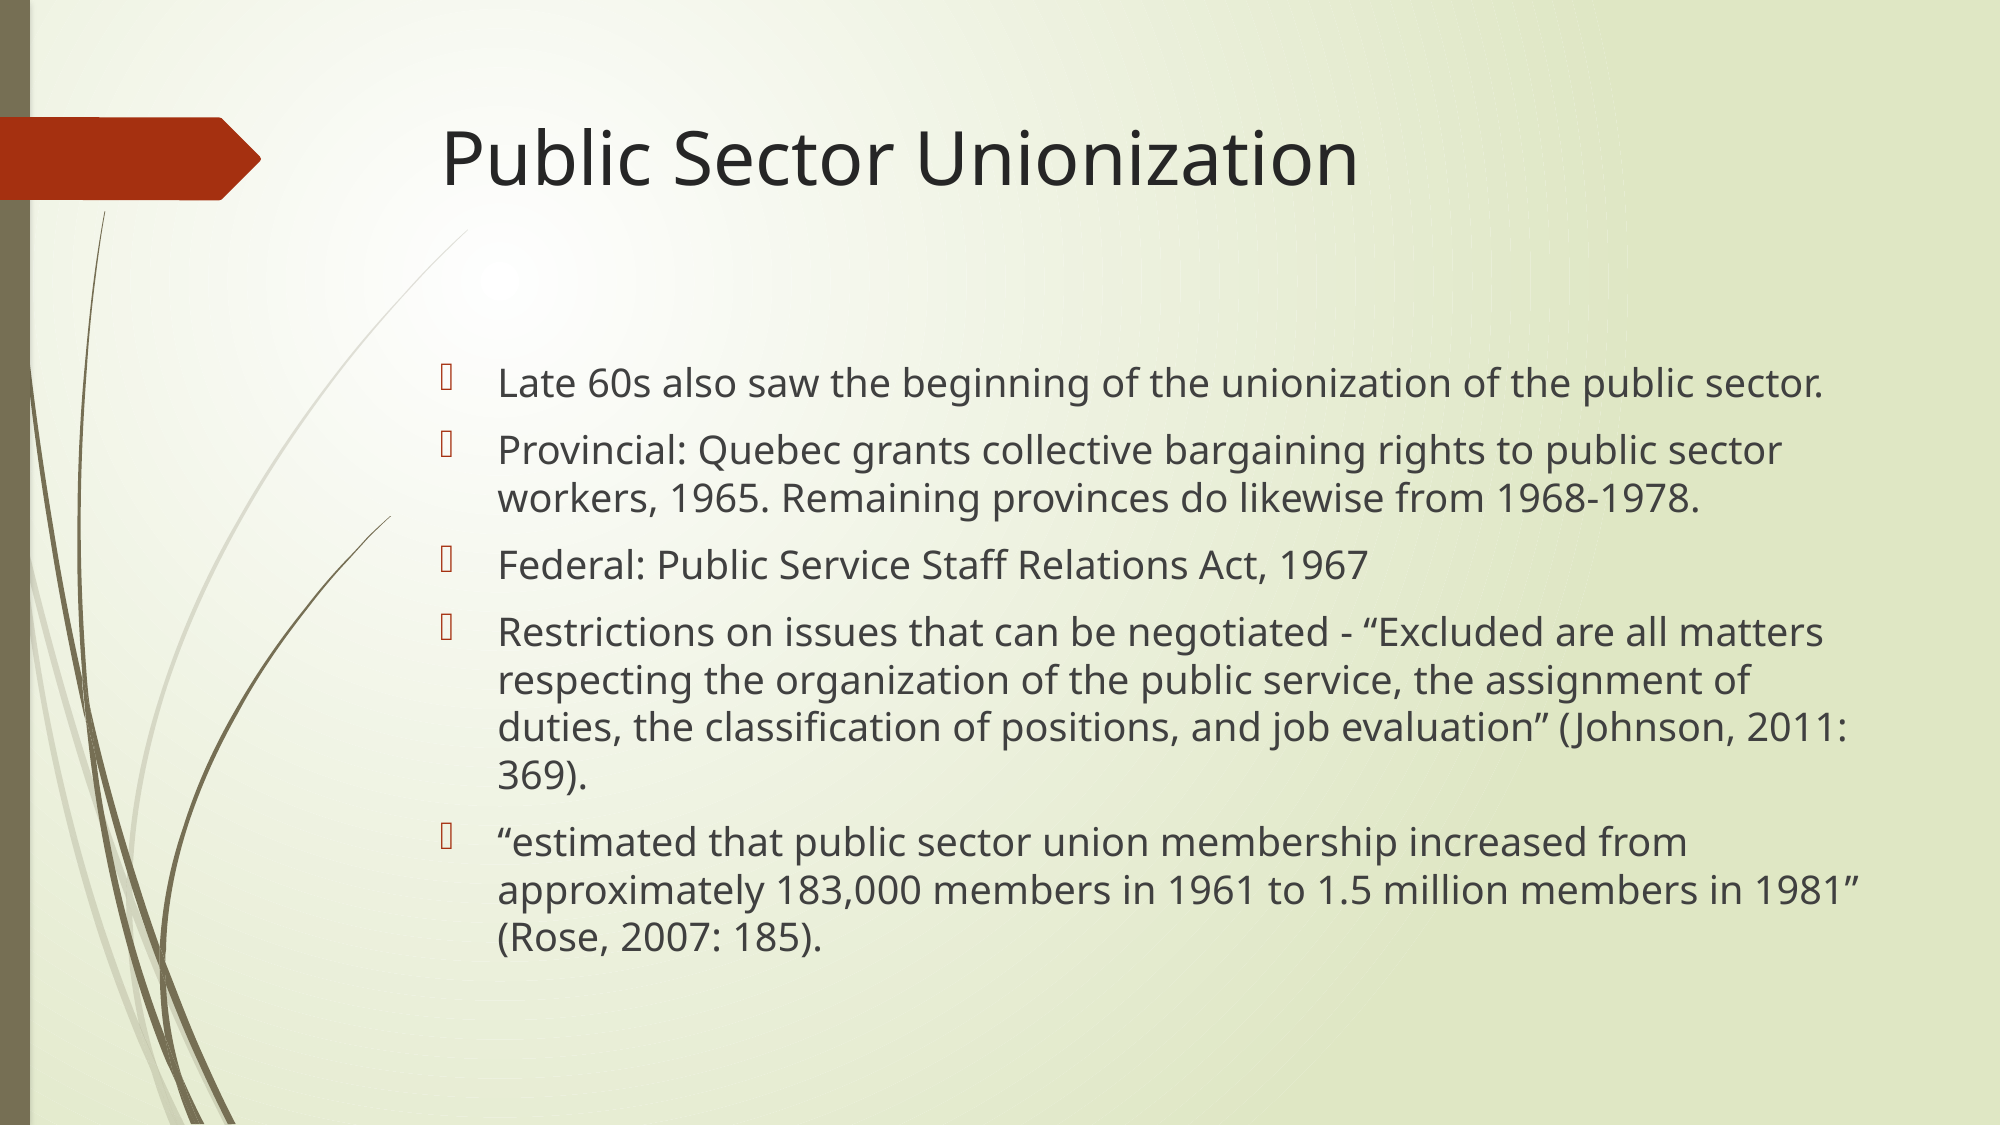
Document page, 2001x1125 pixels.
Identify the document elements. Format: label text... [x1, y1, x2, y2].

title Public Sector Unionization [425, 102, 1888, 313]
list Late 60s also saw the beginning of the unionization of the public sector. Provincial: Quebec grants collective bargaining rights to public sector workers, 1965. Remaining provinces do likewise from 1968-1978. Federal: Public Service Staff Relations Act, 1967 Restrictions on issues that can be negotiated - “Excluded are all matters respecting the organization of the public service, the assignment of duties, the classification of positions, and job evaluation” (Johnson, 2011: 369). “estimated that public sector union membership increased from approximately 183,000 members in 1961 to 1.5 million members in 1981” (Rose, 2007: 185). [424, 350, 1888, 970]
